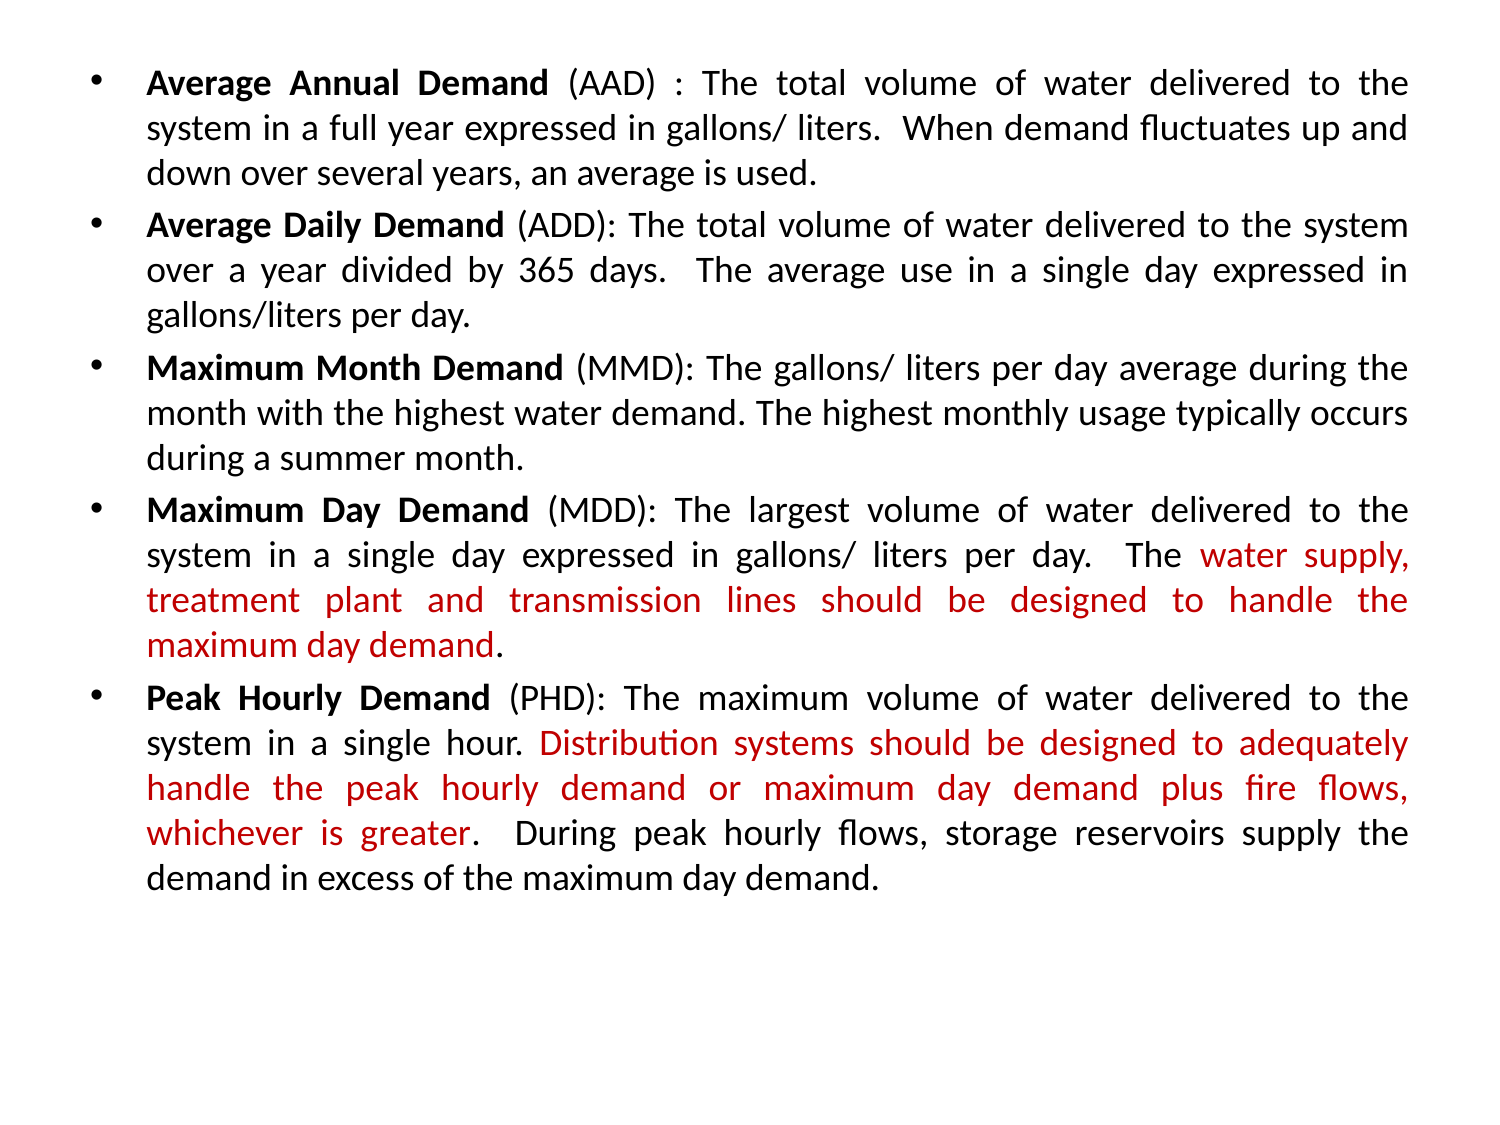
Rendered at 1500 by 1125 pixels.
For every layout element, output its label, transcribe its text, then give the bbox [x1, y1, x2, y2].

list Average Annual Demand (AAD) : The total volume of water delivered to the system in a full year expressed in gallons/ liters. When demand fluctuates up and down over several years, an average is used. Average Daily Demand (ADD): The total volume of water delivered to the system over a year divided by 365 days. The average use in a single day expressed in gallons/liters per day. Maximum Month Demand (MMD): The gallons/ liters per day average during the month with the highest water demand. The highest monthly usage typically occurs during a summer month. Maximum Day Demand (MDD): The largest volume of water delivered to the system in a single day expressed in gallons/ liters per day. The water supply, treatment plant and transmission lines should be designed to handle the maximum day demand. Peak Hourly Demand (PHD): The maximum volume of water delivered to the system in a single hour. Distribution systems should be designed to adequately handle the peak hourly demand or maximum day demand plus fire flows, whichever is greater. During peak hourly flows, storage reservoirs supply the demand in excess of the maximum day demand. [75, 50, 1425, 1005]
